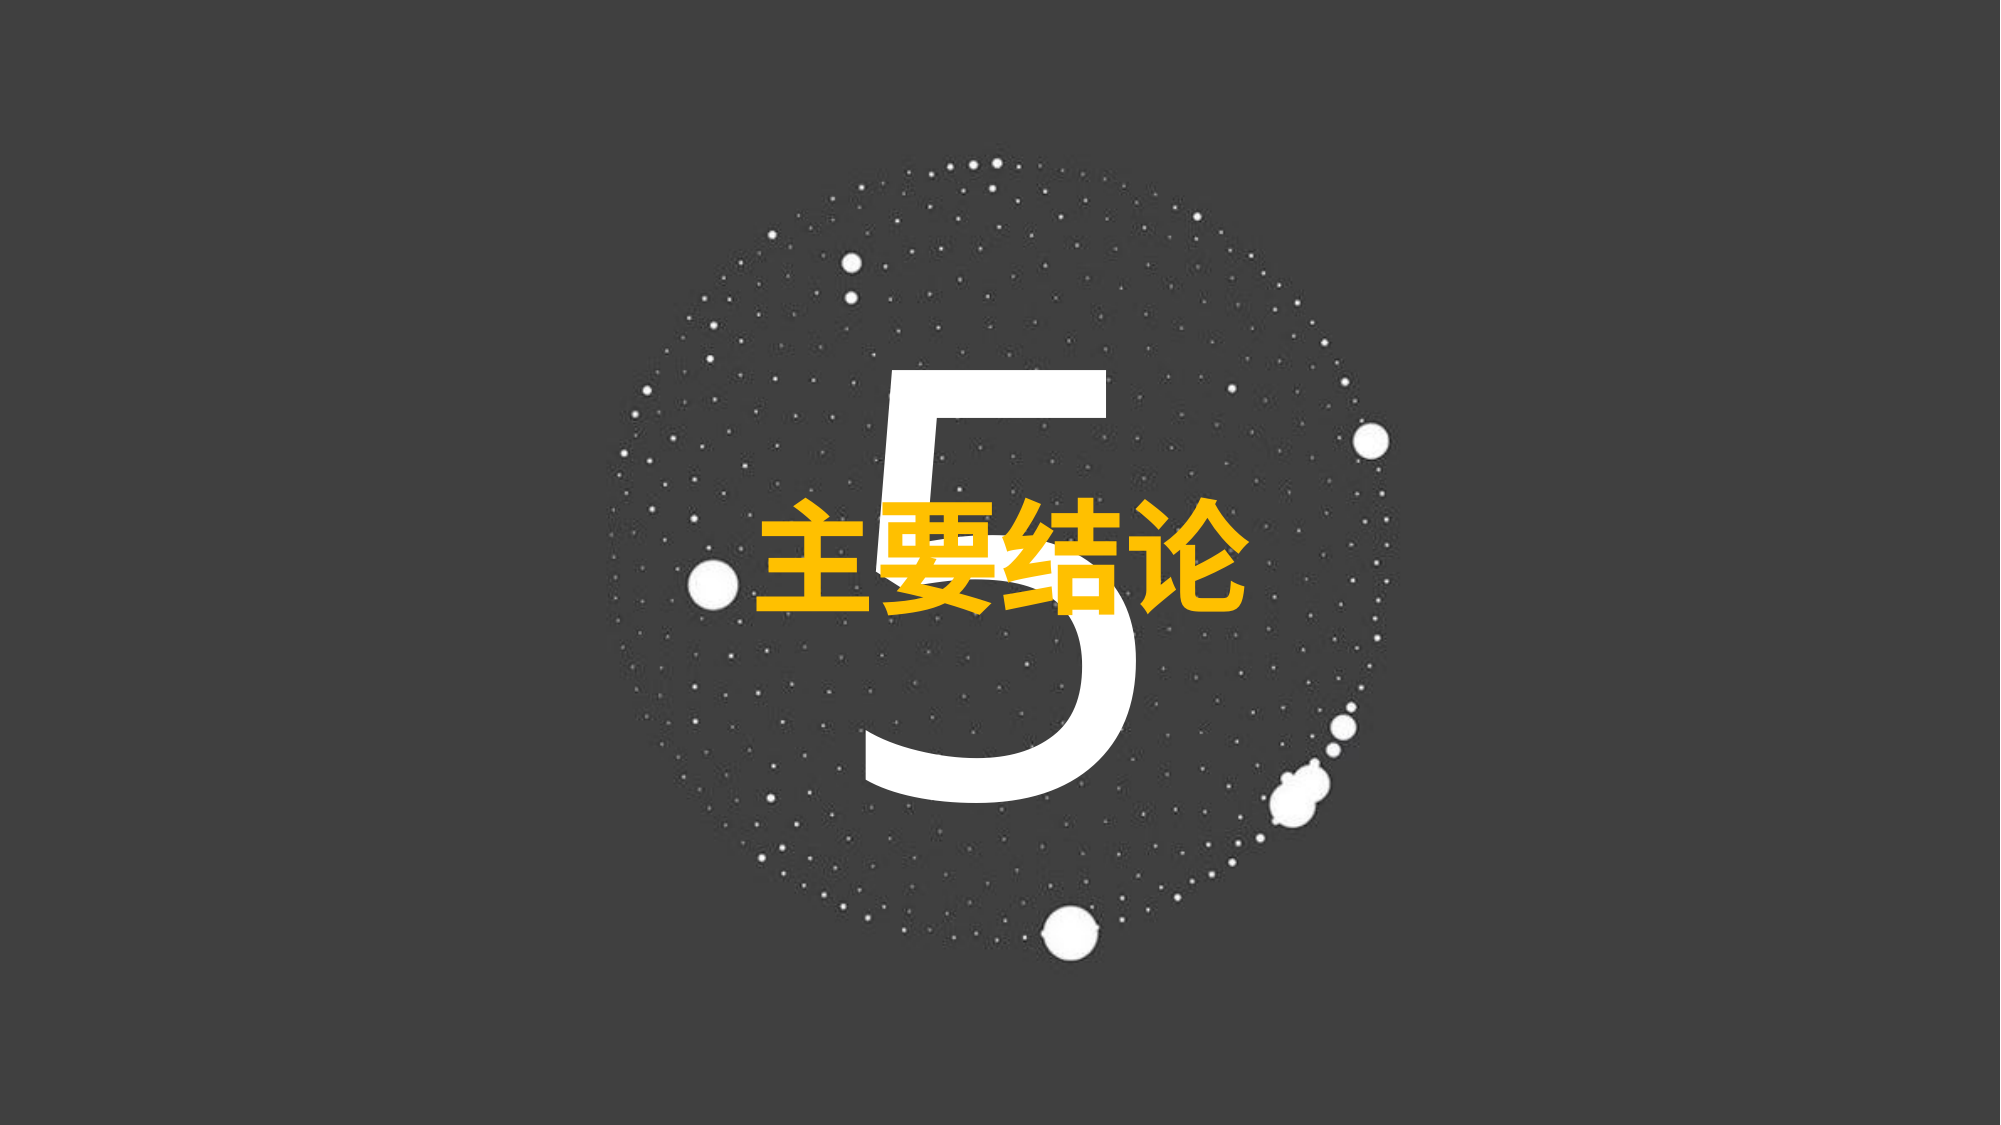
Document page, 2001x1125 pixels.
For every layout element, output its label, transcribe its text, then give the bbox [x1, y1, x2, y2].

text_box 5 [814, 637, 1186, 925]
text_box 5 [814, 192, 1186, 488]
picture [526, 88, 1474, 1037]
list 主要结论 [719, 488, 1281, 637]
